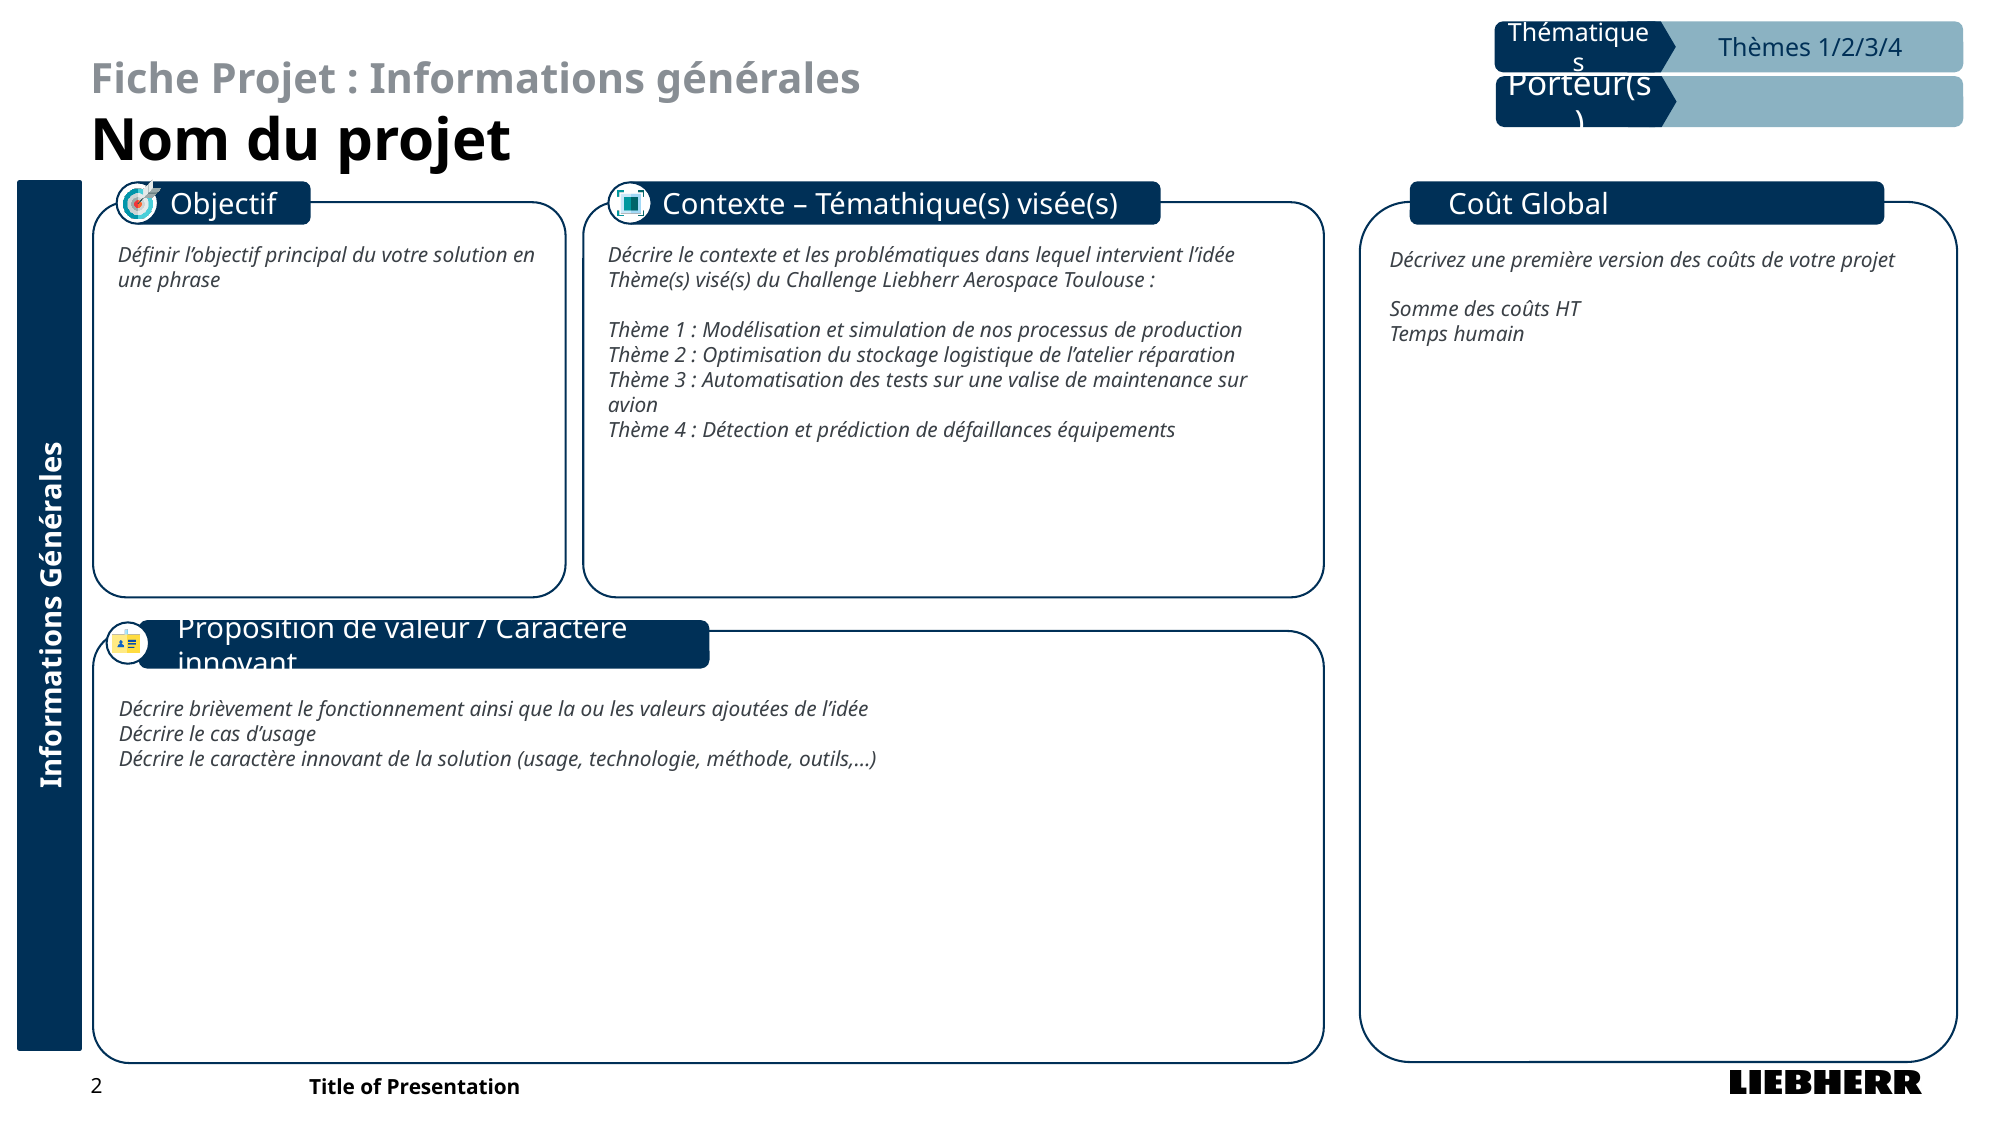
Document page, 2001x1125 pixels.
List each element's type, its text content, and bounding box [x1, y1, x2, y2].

text_box Décrire le contexte et les problématiques dans lequel intervient l’idée Thème(s) visé(s) du Challenge Liebherr Aerospace Toulouse : Thème 1 : Modélisation et simulation de nos processus de production Thème 2 : Optimisation du stockage logistique de l’atelier réparation Thème 3 : Automatisation des tests sur une valise de maintenance sur avion Thème 4 : Détection et prédiction de défaillances équipements [582, 201, 1325, 599]
text_box Décrivez une première version des coûts de votre projet Somme des coûts HT Temps humain [1358, 200, 1959, 1064]
text_box Fiche Projet : Informations générales [90, 42, 1485, 76]
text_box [608, 182, 1160, 224]
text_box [1494, 21, 1964, 73]
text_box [1495, 76, 1964, 128]
text_box Définir l’objectif principal du votre solution en une phrase [92, 201, 567, 599]
title Nom du projet [90, 101, 1493, 173]
footer Title of Presentation [309, 1074, 1573, 1099]
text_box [116, 179, 310, 224]
text_box Décrire brièvement le fonctionnement ainsi que la ou les valeurs ajoutées de l’idée Décrire le cas d’usage Décrire le caractère innovant de la solution (usage, technologie, méthode, outils,…) [92, 629, 1325, 1065]
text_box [106, 621, 709, 668]
text_box Informations Générales [18, 181, 81, 1049]
slide_number 2 [90, 1074, 138, 1099]
text_box Coût Global [1409, 181, 1885, 225]
picture [1730, 1070, 1922, 1094]
